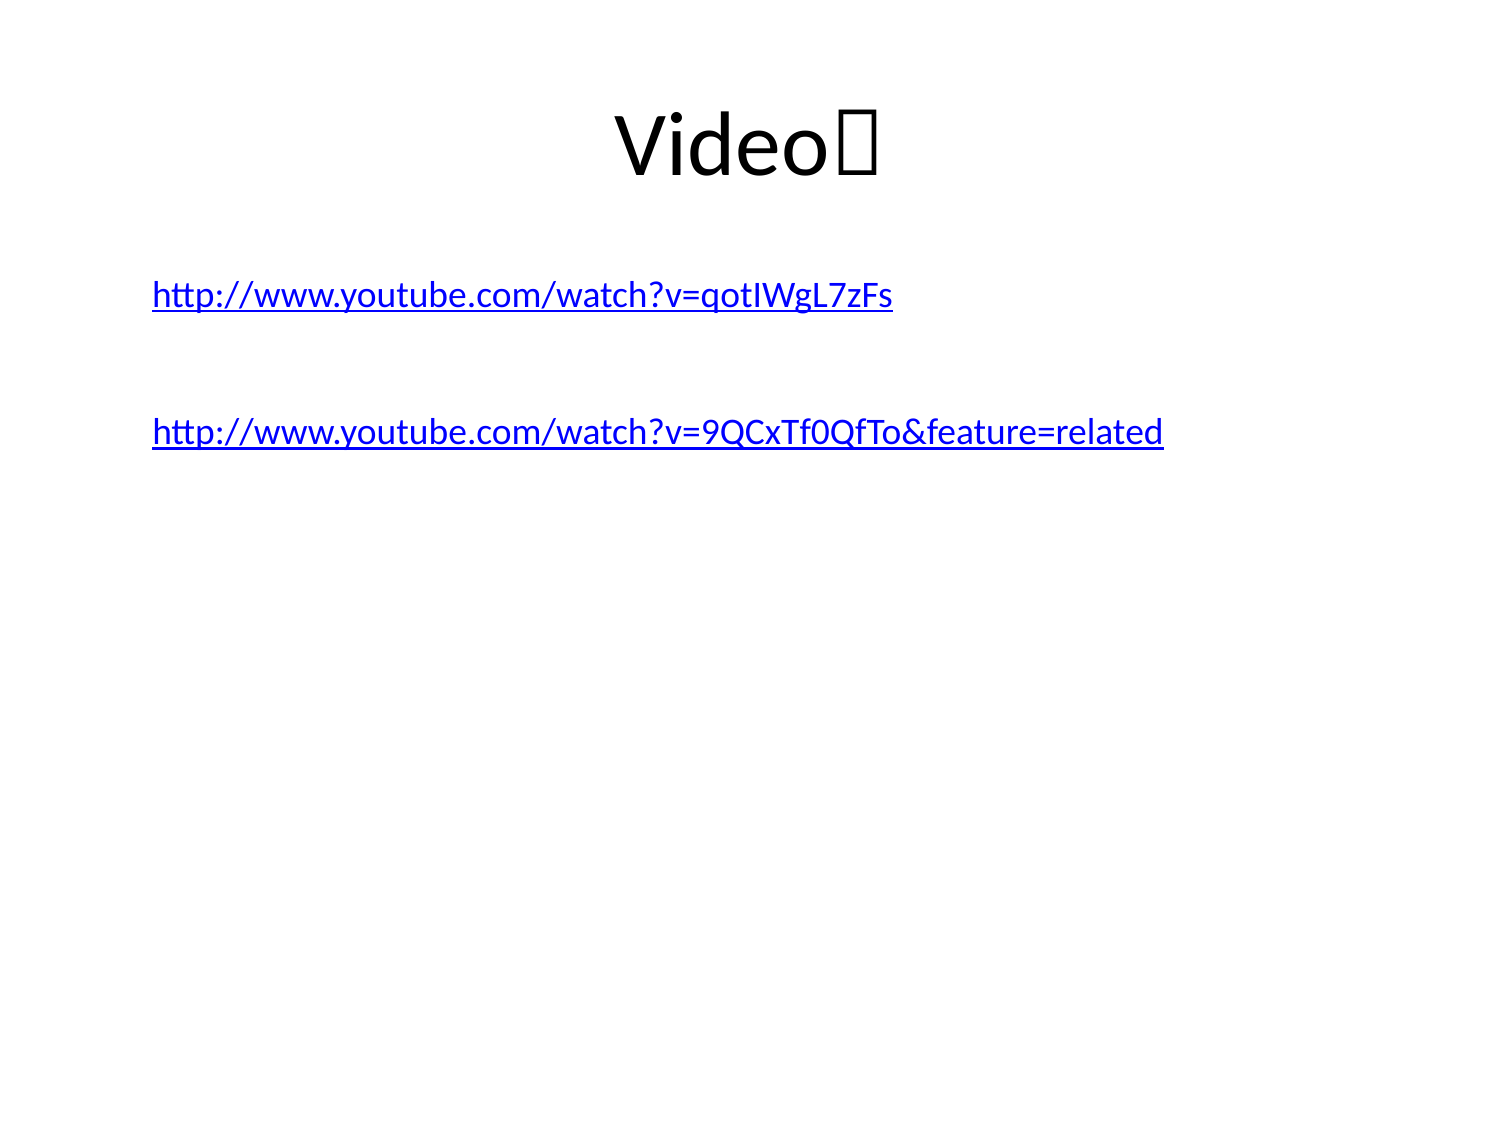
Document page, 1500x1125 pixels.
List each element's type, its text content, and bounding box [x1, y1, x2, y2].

text_box http://www.youtube.com/watch?v=qotIWgL7zFs [137, 262, 1100, 368]
text_box http://www.youtube.com/watch?v=9QCxTf0QfTo&feature=related [137, 399, 1288, 505]
title Video [75, 45, 1425, 233]
